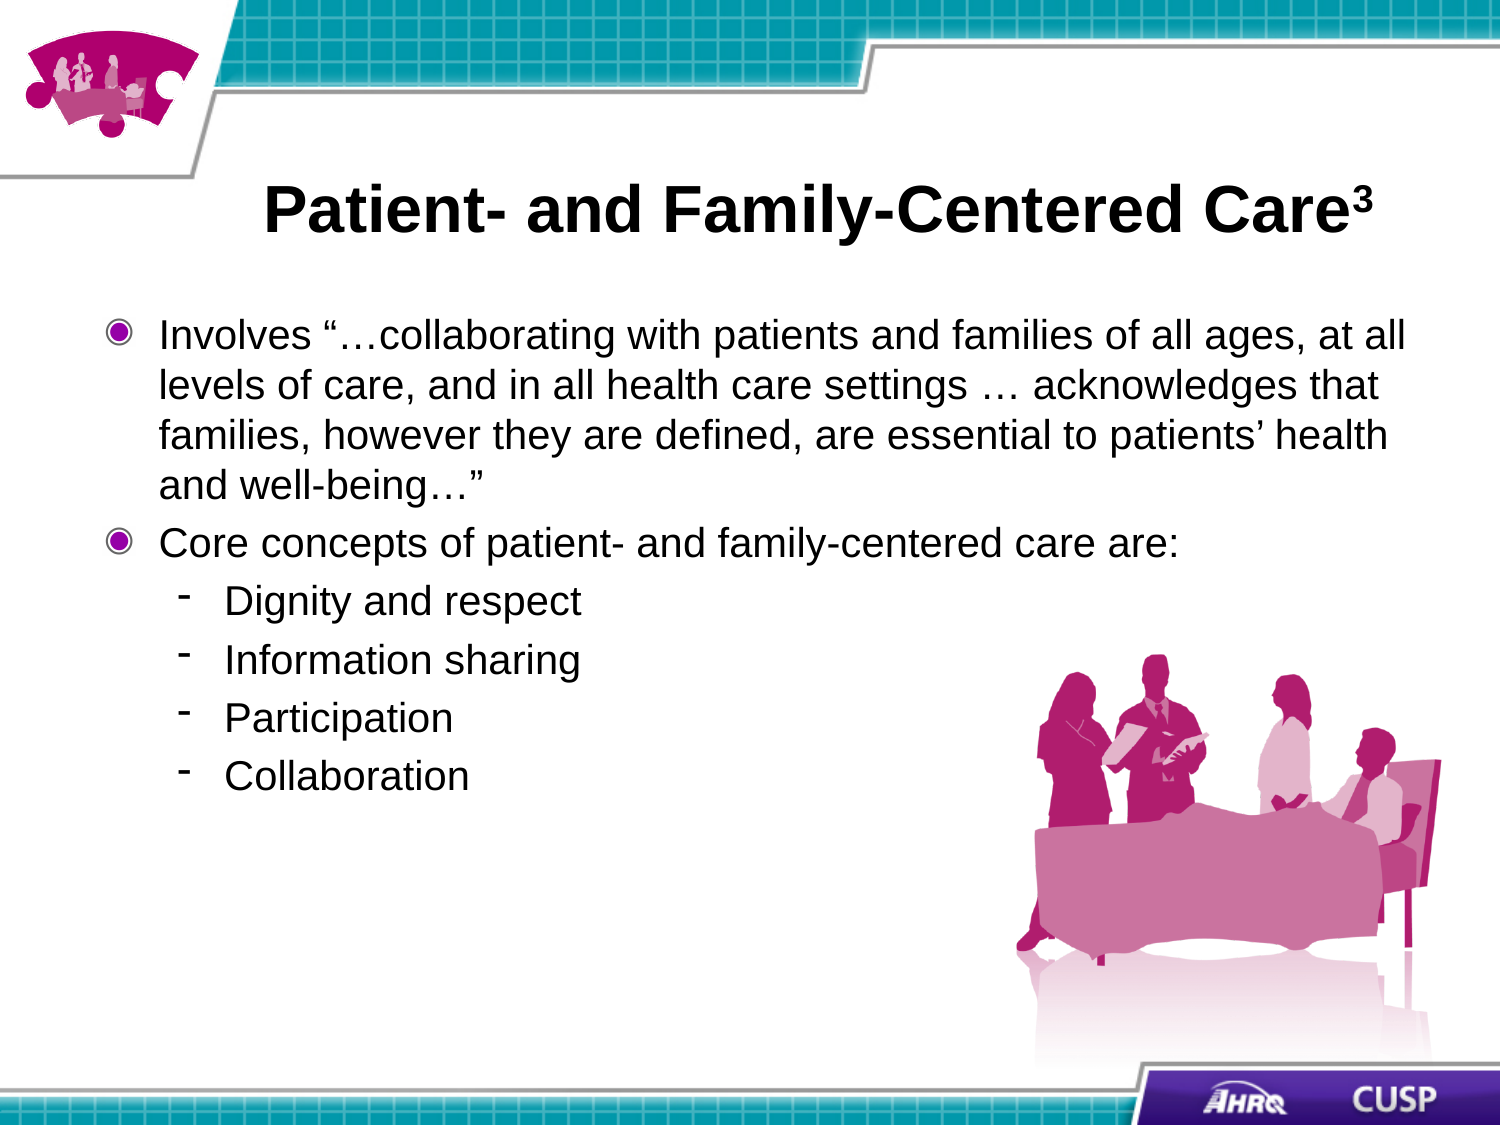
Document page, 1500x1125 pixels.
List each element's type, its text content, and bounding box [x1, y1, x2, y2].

picture [0, 0, 1500, 1125]
list Involves “…collaborating with patients and families of all ages, at all levels of care, and in all health care settings … acknowledges that families, however they are defined, are essential to patients’ health and well-being…” Core concepts of patient- and family-centered care are: Dignity and respect Information sharing Participation Collaboration [87, 299, 1425, 975]
title Patient- and Family-Centered Care3 [212, 112, 1425, 299]
